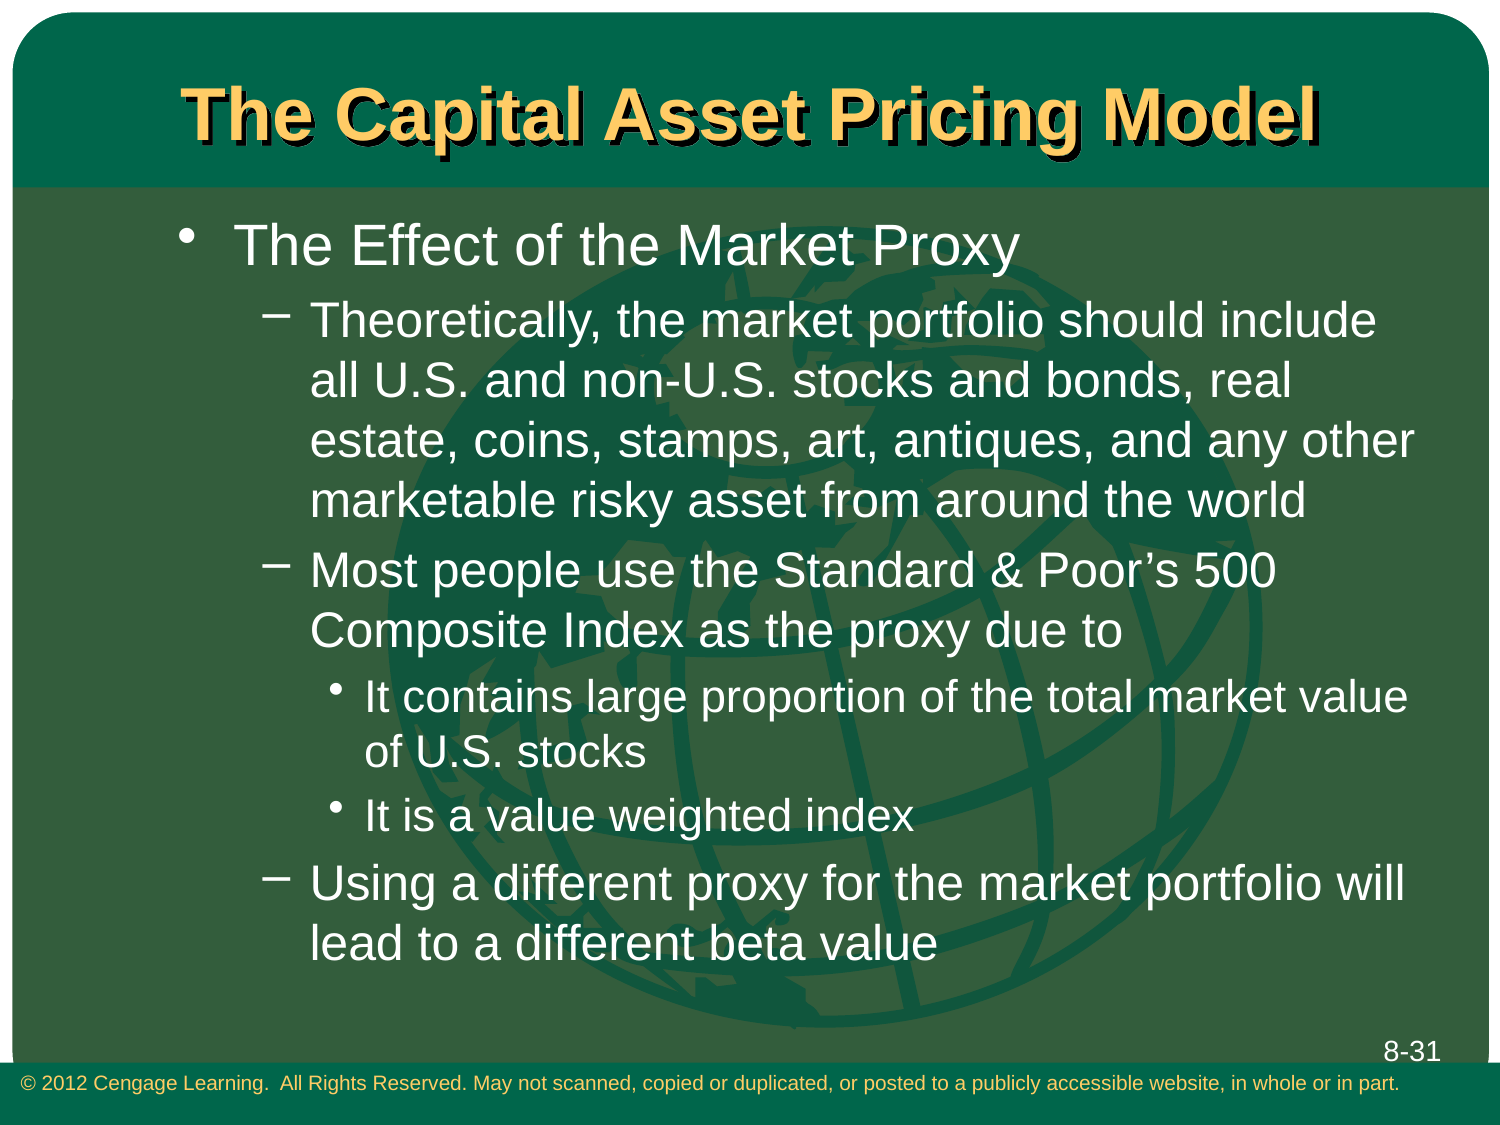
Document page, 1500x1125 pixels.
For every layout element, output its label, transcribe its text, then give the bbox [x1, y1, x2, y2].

footer © 2012 Cengage Learning. All Rights Reserved. May not scanned, copied or duplicated, or posted to a publicly accessible website, in whole or in part. [0, 1062, 1500, 1125]
title The Capital Asset Pricing Model [75, 32, 1425, 188]
list The Effect of the Market Proxy Theoretically, the market portfolio should include all U.S. and non-U.S. stocks and bonds, real estate, coins, stamps, art, antiques, and any other marketable risky asset from around the world Most people use the Standard & Poor’s 500 Composite Index as the proxy due to It contains large proportion of the total market value of U.S. stocks It is a value weighted index Using a different proxy for the market portfolio will lead to a different beta value [162, 200, 1450, 1000]
slide_number 8-31 [1325, 1025, 1500, 1062]
